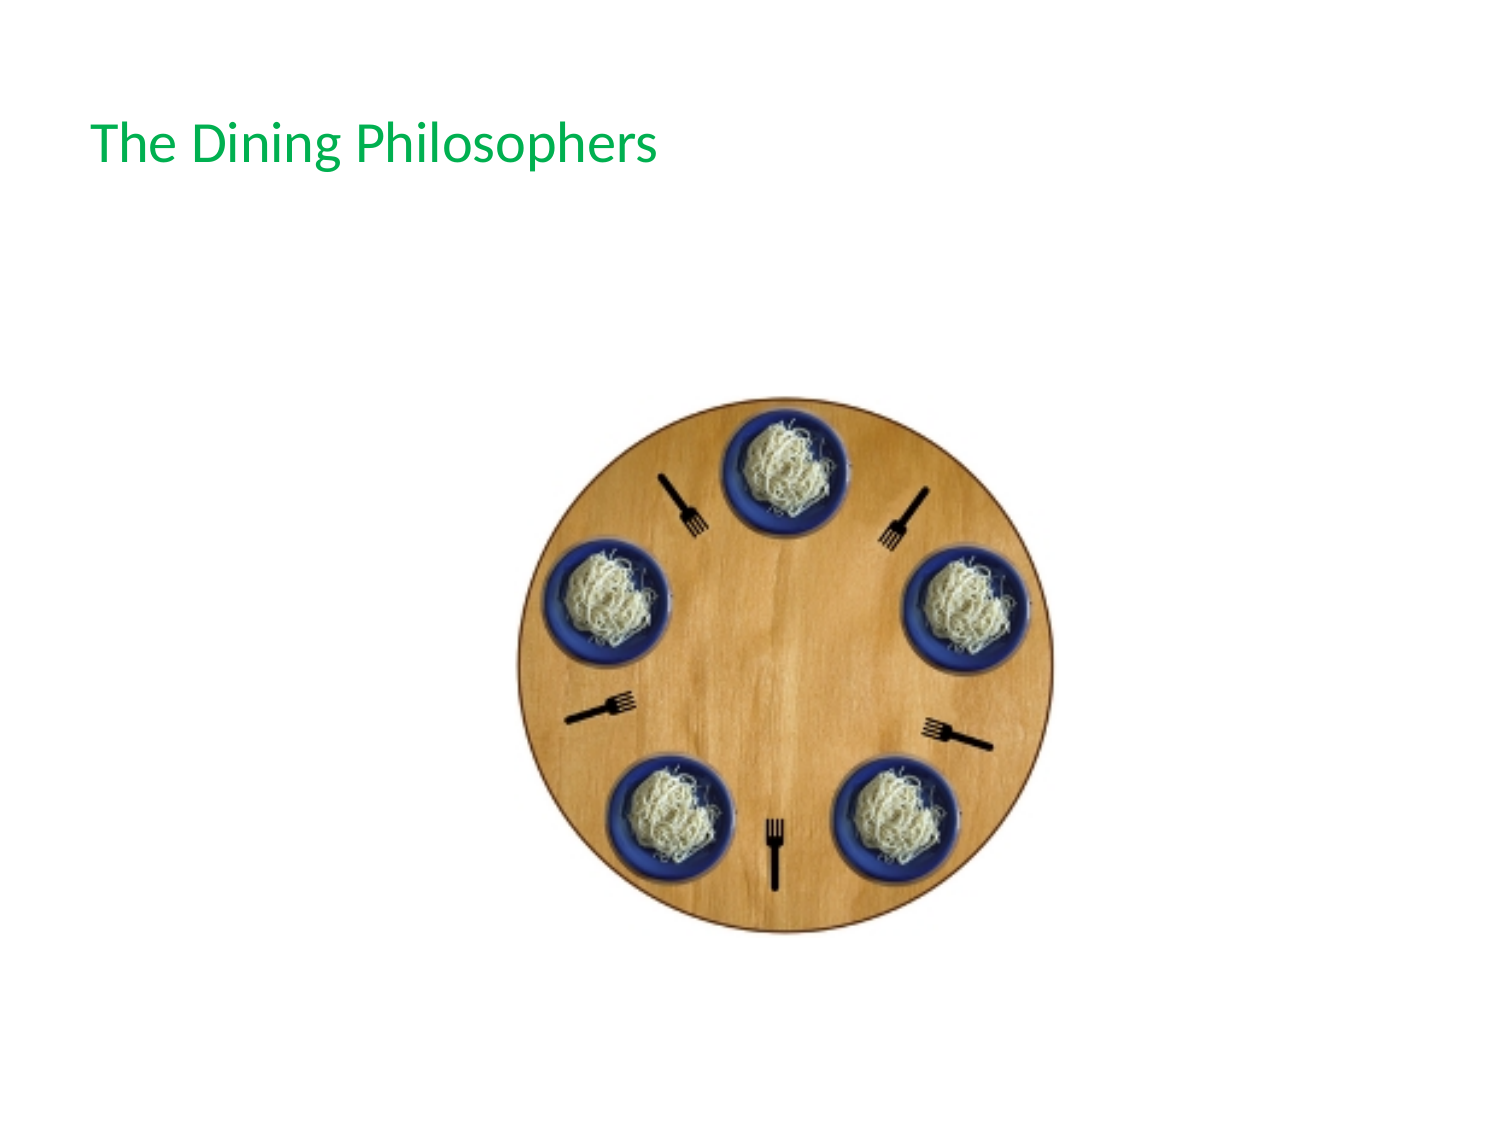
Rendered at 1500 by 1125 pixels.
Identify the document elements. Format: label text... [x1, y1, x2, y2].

picture [514, 395, 1059, 938]
title The Dining Philosophers [75, 45, 1425, 233]
